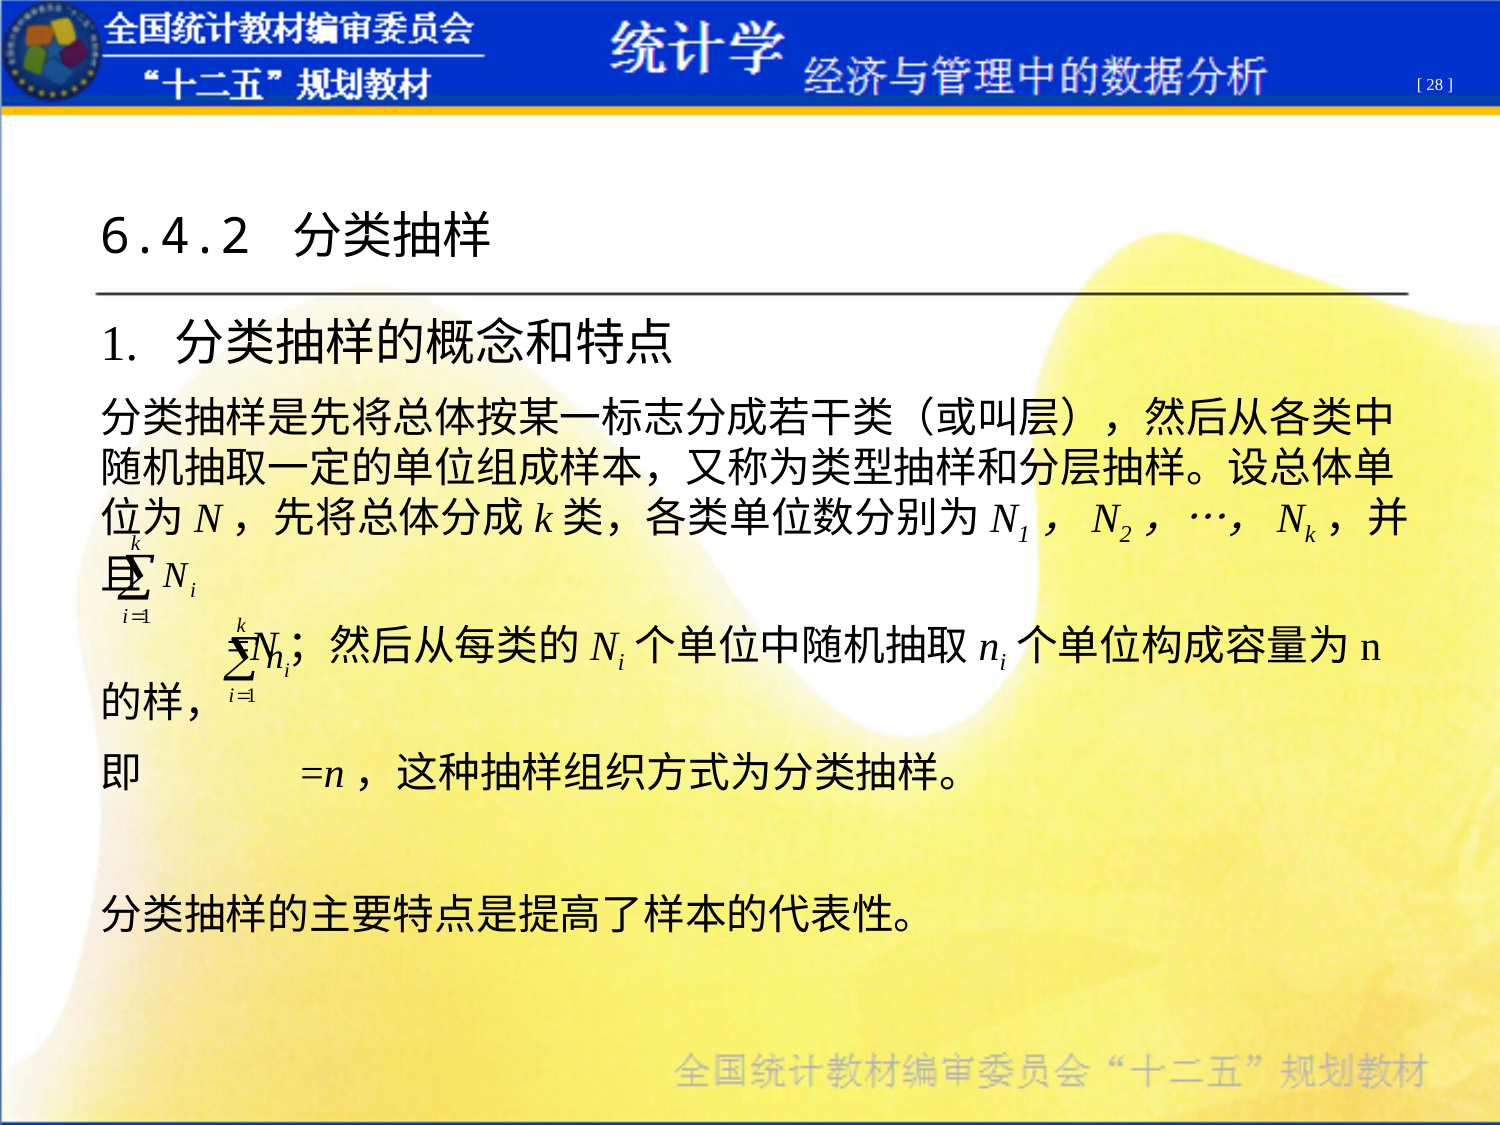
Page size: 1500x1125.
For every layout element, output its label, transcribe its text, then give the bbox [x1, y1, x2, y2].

text_box 1. 分类抽样的概念和特点 分类抽样是先将总体按某一标志分成若干类（或叫层），然后从各类中随机抽取一定的单位组成样本，又称为类型抽样和分层抽样。设总体单位为N，先将总体分成k类，各类单位数分别为N1，N2，…，Nk，并且 =N；然后从每类的Ni个单位中随机抽取ni个单位构成容量为n的样， 即 =n，这种抽样组织方式为分类抽样。 分类抽样的主要特点是提高了样本的代表性。 [85, 302, 1447, 946]
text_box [111, 526, 207, 631]
text_box [ 28 ] [1364, 66, 1468, 142]
text_box 6.4.2 分类抽样 [85, 196, 1468, 271]
picture [0, 1, 1500, 1125]
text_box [218, 609, 302, 711]
